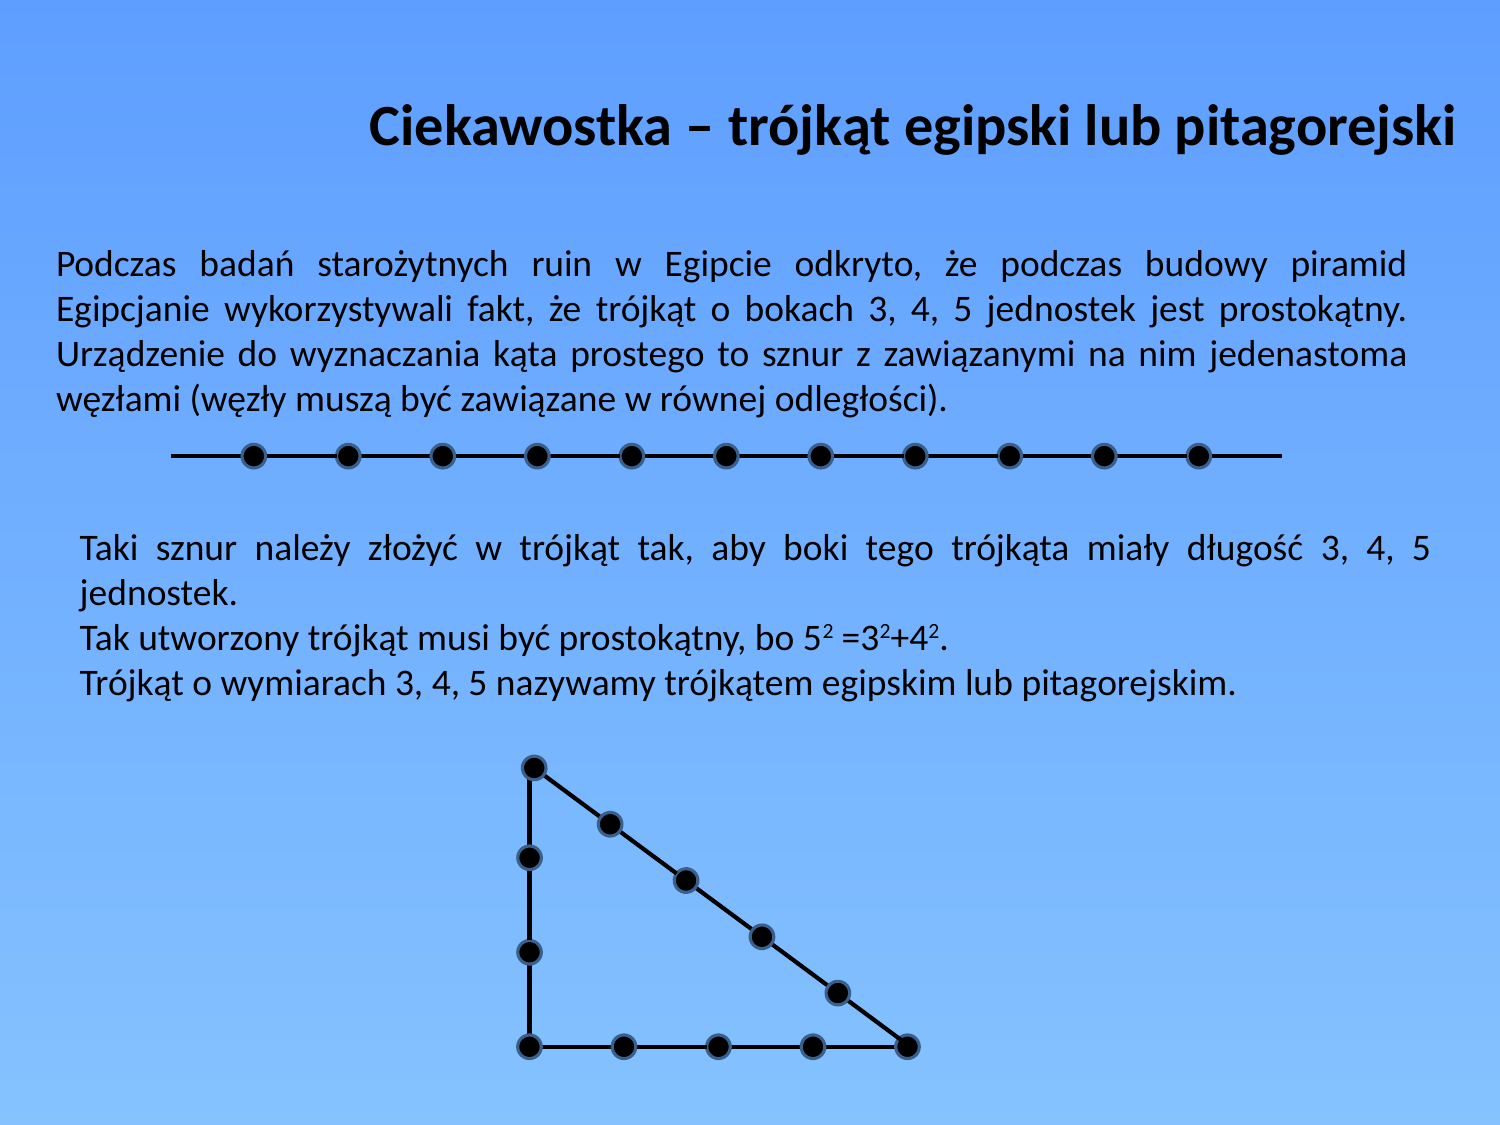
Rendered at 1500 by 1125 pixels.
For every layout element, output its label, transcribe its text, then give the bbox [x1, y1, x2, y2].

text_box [478, 774, 951, 1059]
text_box Ciekawostka – trójkąt egipski lub pitagorejski [89, 79, 1472, 165]
text_box Taki sznur należy złożyć w trójkąt tak, aby boki tego trójkąta miały długość 3, 4, 5 jednostek. Tak utworzony trójkąt musi być prostokątny, bo 52 =32+42. Trójkąt o wymiarach 3, 4, 5 nazywamy trójkątem egipskim lub pitagorejskim. [64, 515, 1447, 710]
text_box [170, 444, 1282, 469]
text_box Podczas badań starożytnych ruin w Egipcie odkryto, że podczas budowy piramid Egipcjanie wykorzystywali fakt, że trójkąt o bokach 3, 4, 5 jednostek jest prostokątny. Urządzenie do wyznaczania kąta prostego to sznur z zawiązanymi na nim jedenastoma węzłami (węzły muszą być zawiązane w równej odległości). [41, 231, 1424, 427]
